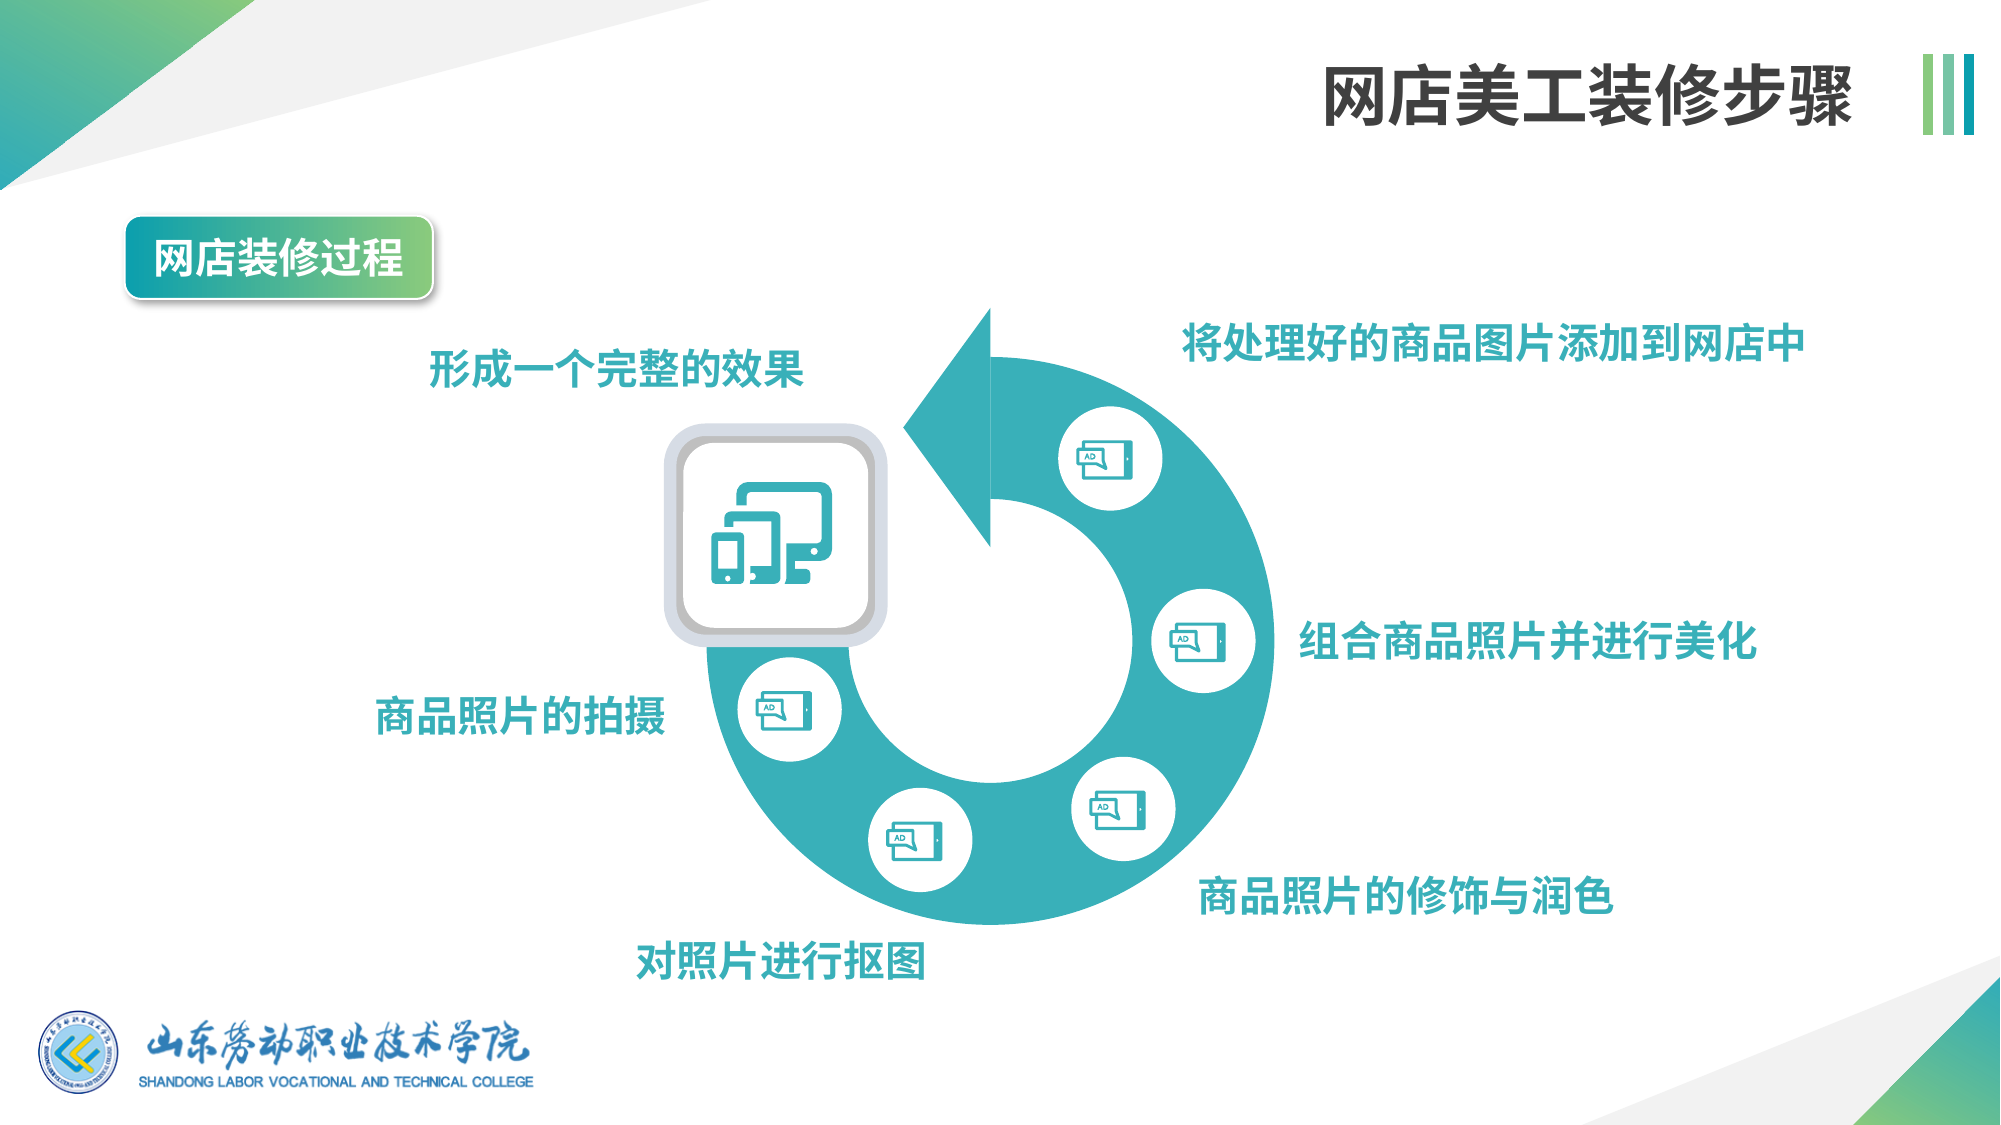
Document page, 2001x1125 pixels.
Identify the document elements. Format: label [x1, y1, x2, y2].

text_box [1928, 54, 1969, 136]
text_box [124, 215, 433, 299]
text_box [275, 307, 1275, 925]
picture [38, 1010, 550, 1094]
text_box [0, 0, 2000, 1125]
